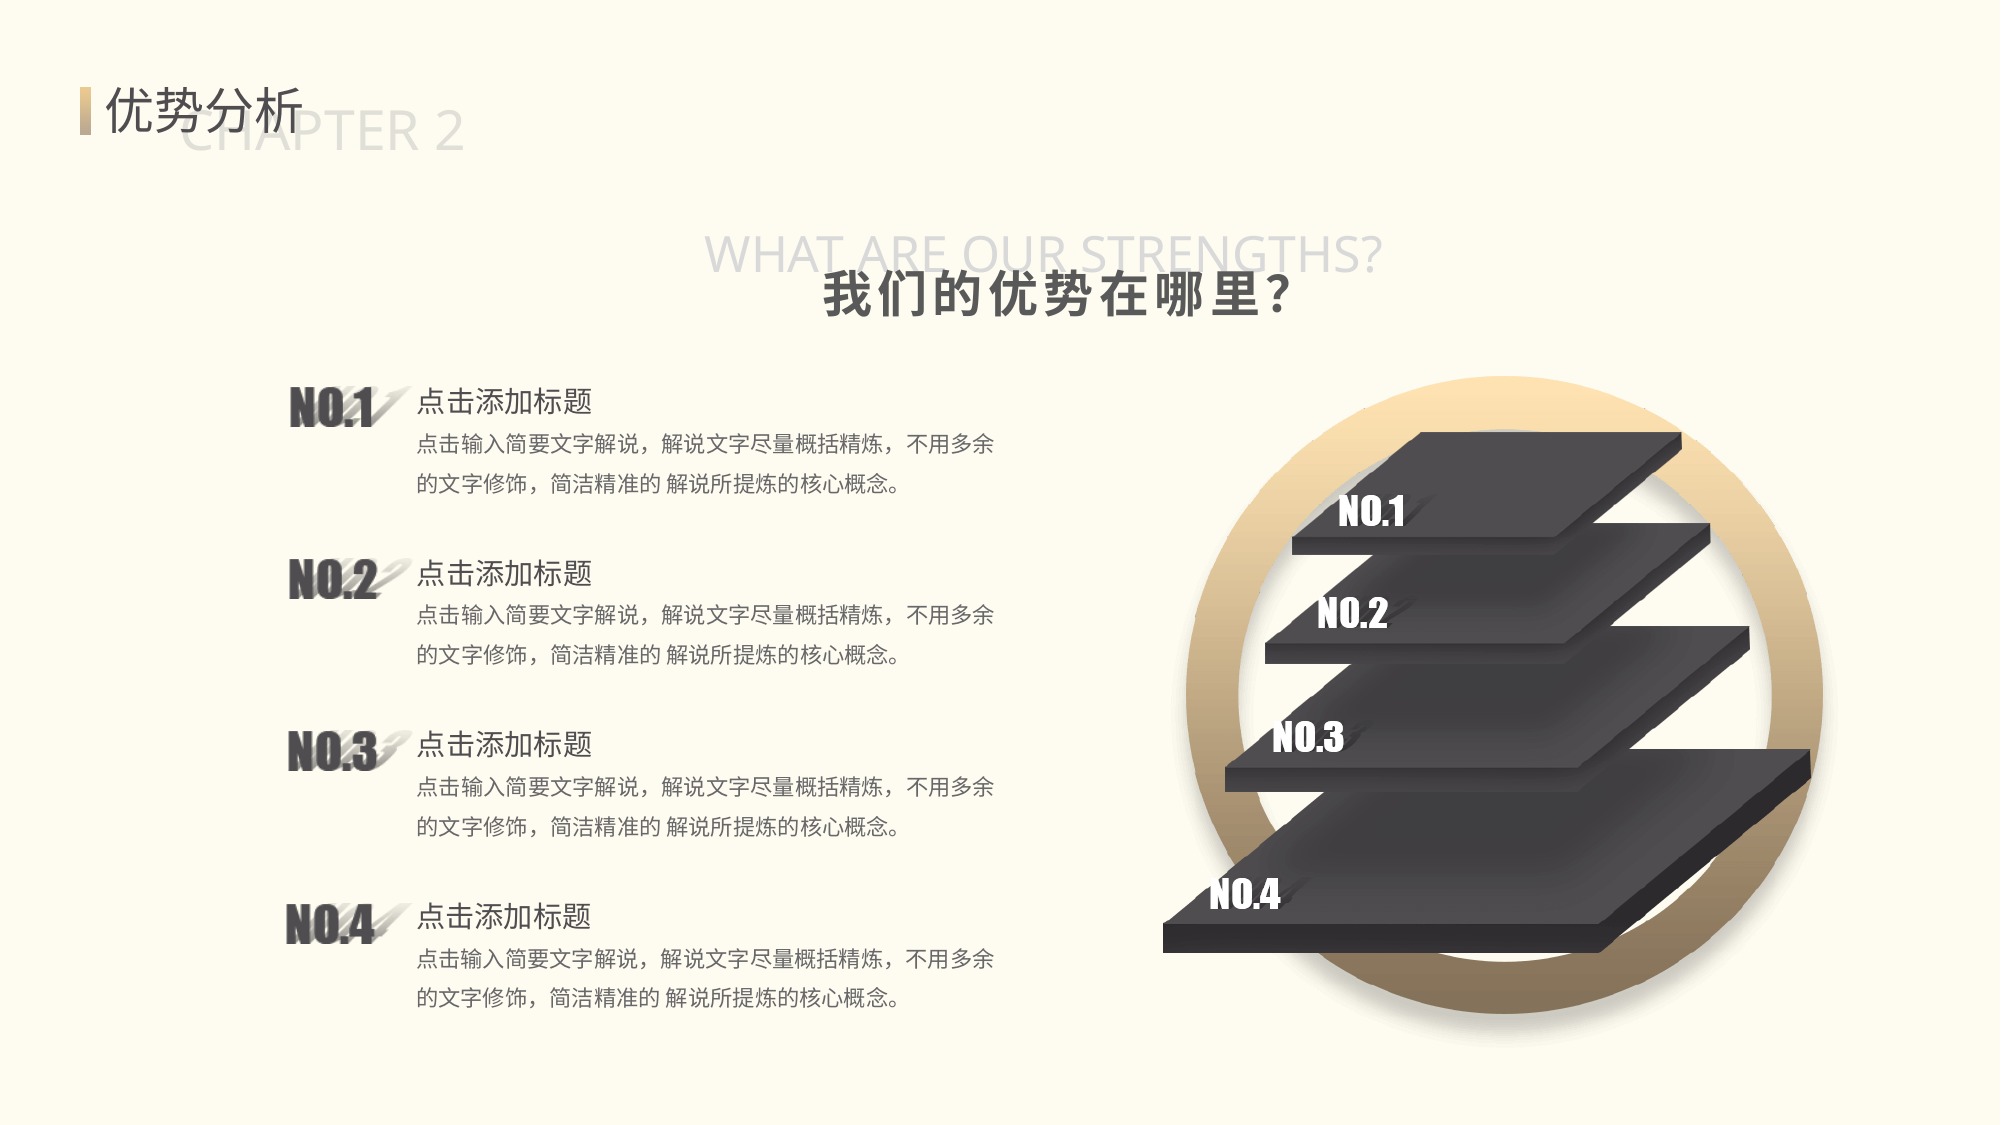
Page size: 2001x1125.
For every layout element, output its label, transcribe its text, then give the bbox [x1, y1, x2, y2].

picture [80, 87, 91, 136]
text_box 我们的优势在哪里？ [807, 242, 1281, 330]
text_box WHAT ARE OUR STRENGTHS? [616, 202, 1471, 290]
picture [290, 386, 413, 427]
text_box 点击输入简要文字解说，解说文字尽量概括精炼，不用多余的文字修饰，简洁精准的 解说所提炼的核心概念。 [402, 580, 1021, 676]
text_box 点击添加标题 [402, 547, 620, 580]
text_box 点击输入简要文字解说，解说文字尽量概括精炼，不用多余的文字修饰，简洁精准的 解说所提炼的核心概念。 [402, 409, 1021, 504]
picture [288, 730, 413, 772]
picture [1163, 375, 1839, 1049]
picture [289, 558, 413, 599]
text_box 点击添加标题 [401, 890, 619, 924]
text_box 点击输入简要文字解说，解说文字尽量概括精炼，不用多余的文字修饰，简洁精准的 解说所提炼的核心概念。 [402, 752, 1021, 848]
text_box 点击添加标题 [402, 719, 620, 752]
text_box 点击输入简要文字解说，解说文字尽量概括精炼，不用多余的文字修饰，简洁精准的 解说所提炼的核心概念。 [401, 924, 1021, 1019]
text_box 点击添加标题 [402, 376, 620, 409]
text_box CHAPTER 2 [164, 87, 482, 170]
text_box 优势分析 [89, 72, 320, 147]
picture [286, 903, 413, 944]
